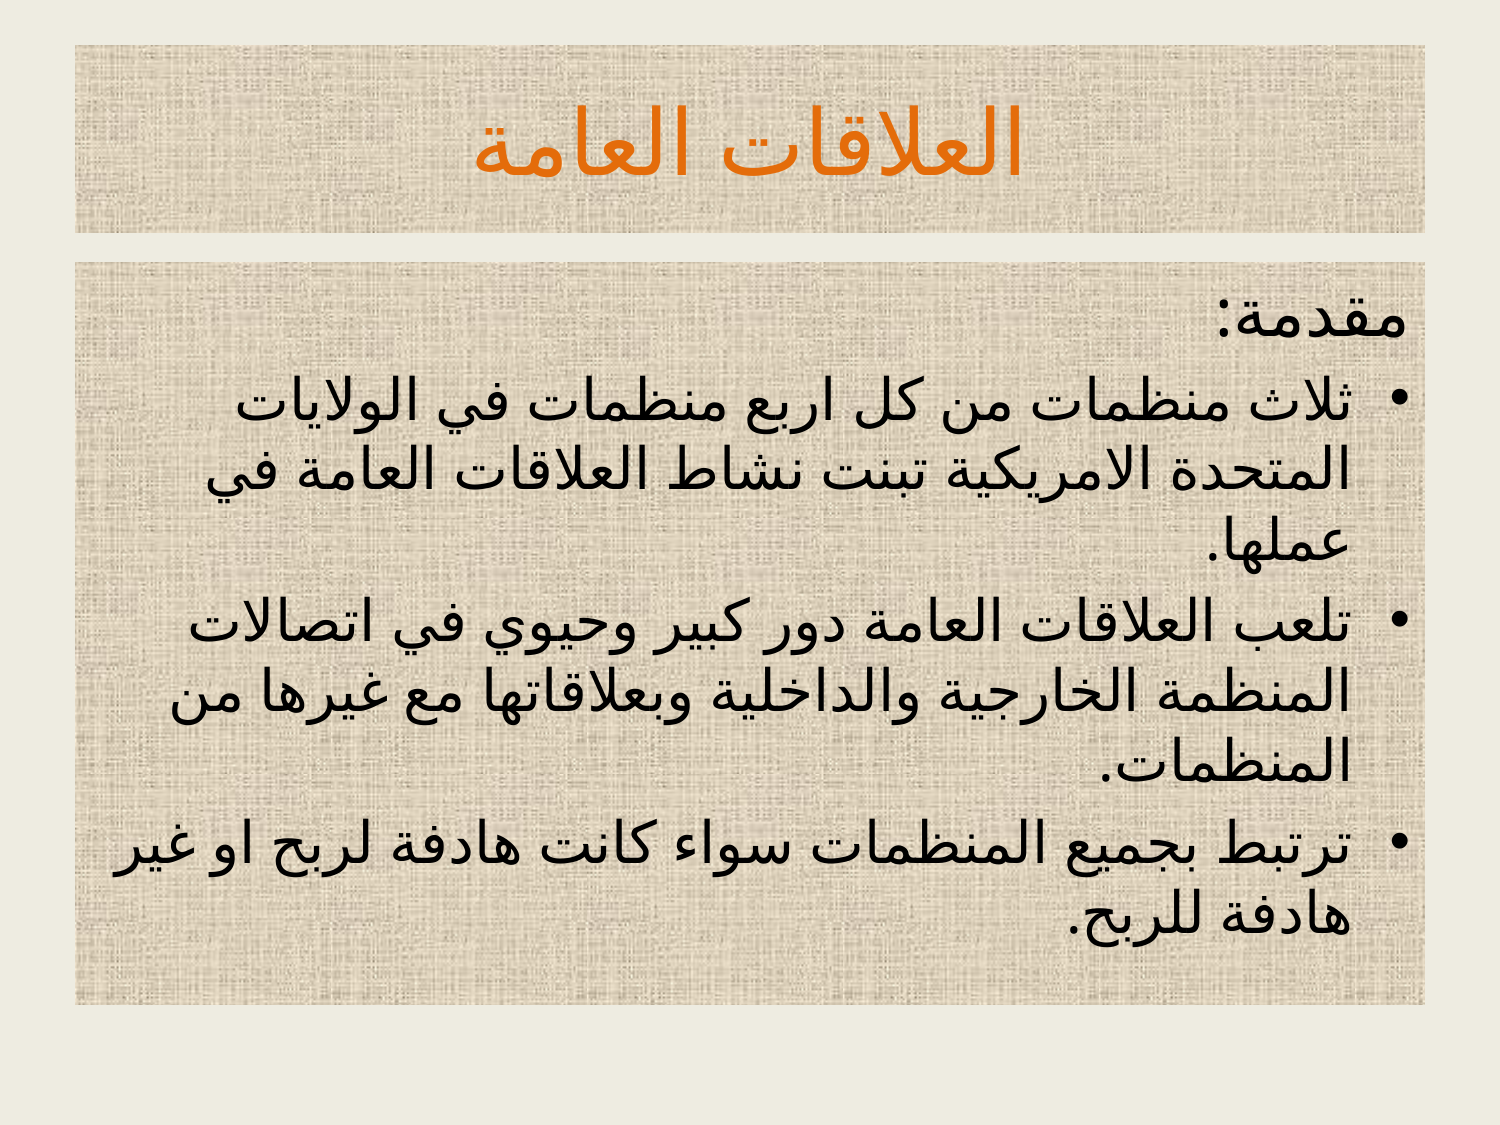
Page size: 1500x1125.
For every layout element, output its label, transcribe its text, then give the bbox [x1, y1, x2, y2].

title العلاقات العامة [75, 45, 1425, 233]
list مقدمة: ثلاث منظمات من كل اربع منظمات في الولايات المتحدة الامريكية تبنت نشاط العلاقات العامة في عملها. تلعب العلاقات العامة دور كبير وحيوي في اتصالات المنظمة الخارجية والداخلية وبعلاقاتها مع غيرها من المنظمات. ترتبط بجميع المنظمات سواء كانت هادفة لربح او غير هادفة للربح. [75, 262, 1425, 1005]
